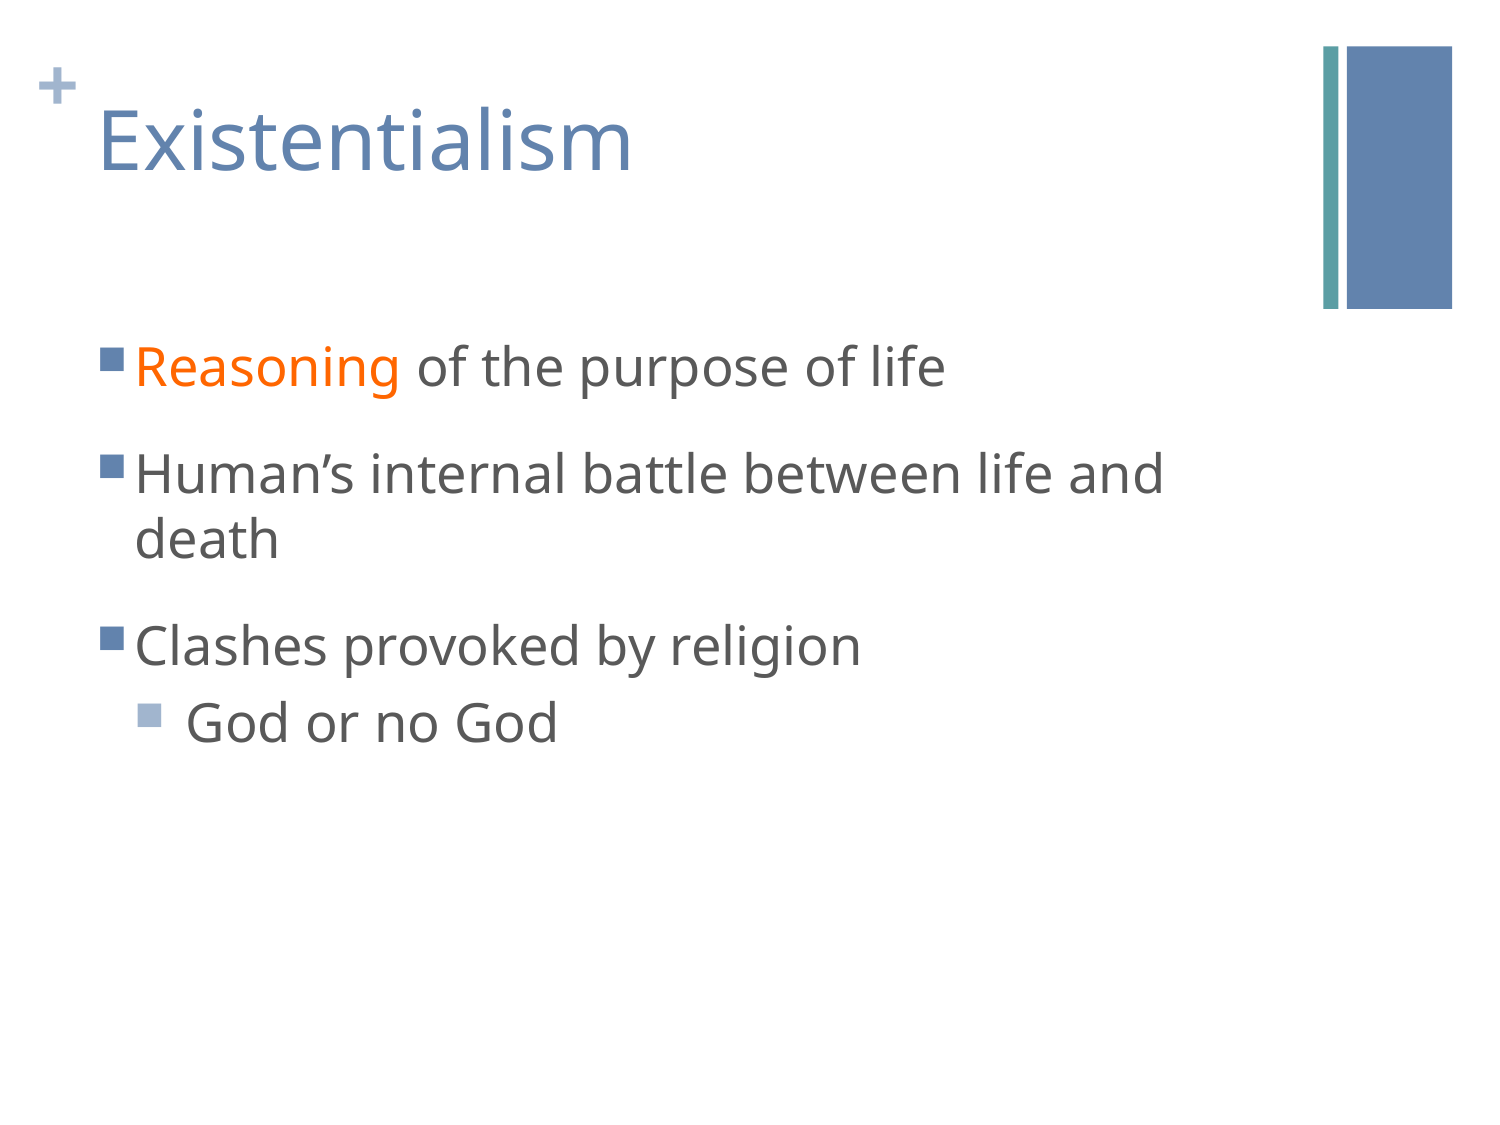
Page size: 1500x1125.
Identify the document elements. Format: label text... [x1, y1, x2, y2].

title Existentialism [81, 79, 1322, 263]
list Reasoning of the purpose of life Human’s internal battle between life and death Clashes provoked by religion God or no God [81, 324, 1322, 1005]
